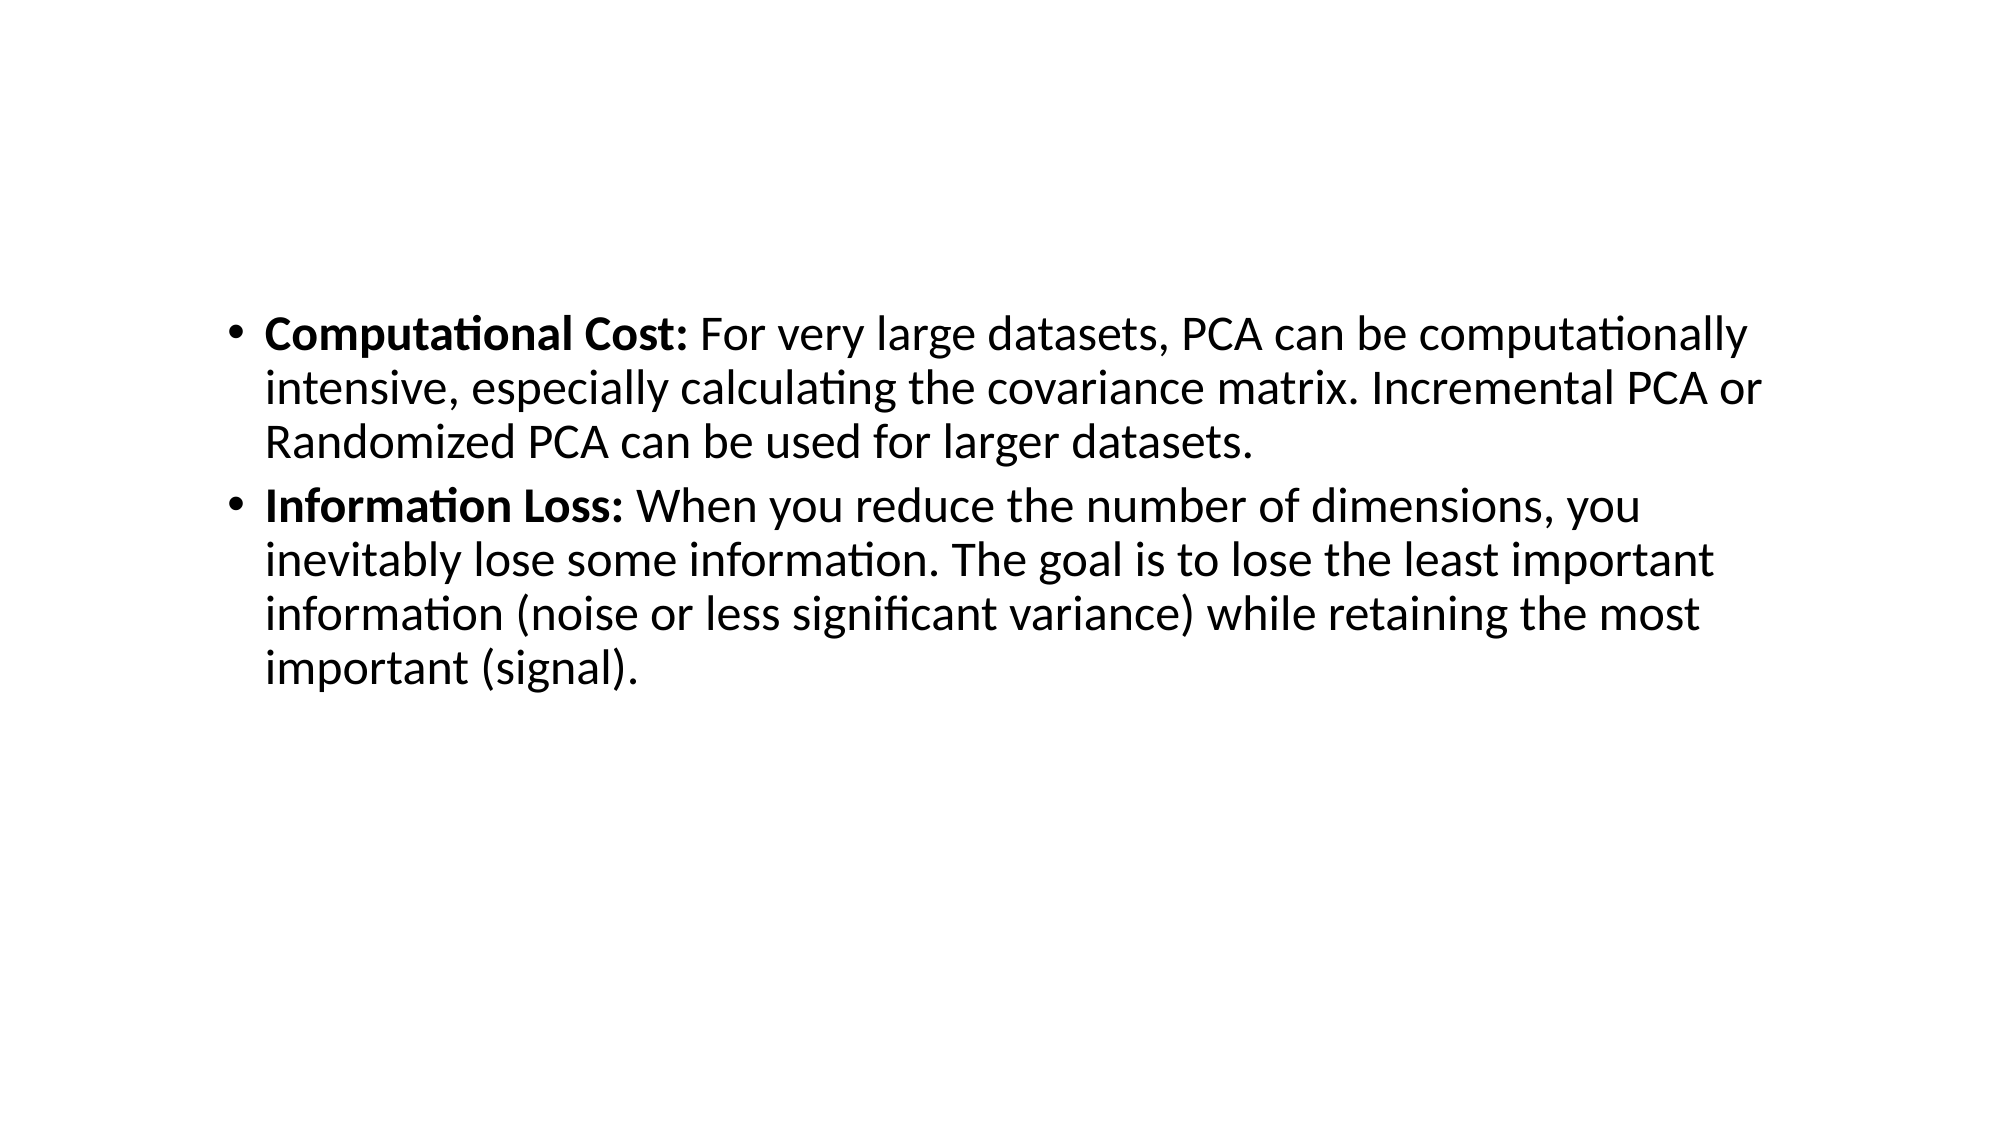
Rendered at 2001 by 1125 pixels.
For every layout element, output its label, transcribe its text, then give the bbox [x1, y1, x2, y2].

list Computational Cost: For very large datasets, PCA can be computationally intensive, especially calculating the covariance matrix. Incremental PCA or Randomized PCA can be used for larger datasets. Information Loss: When you reduce the number of dimensions, you inevitably lose some information. The goal is to lose the least important information (noise or less significant variance) while retaining the most important (signal). [137, 299, 1863, 1014]
